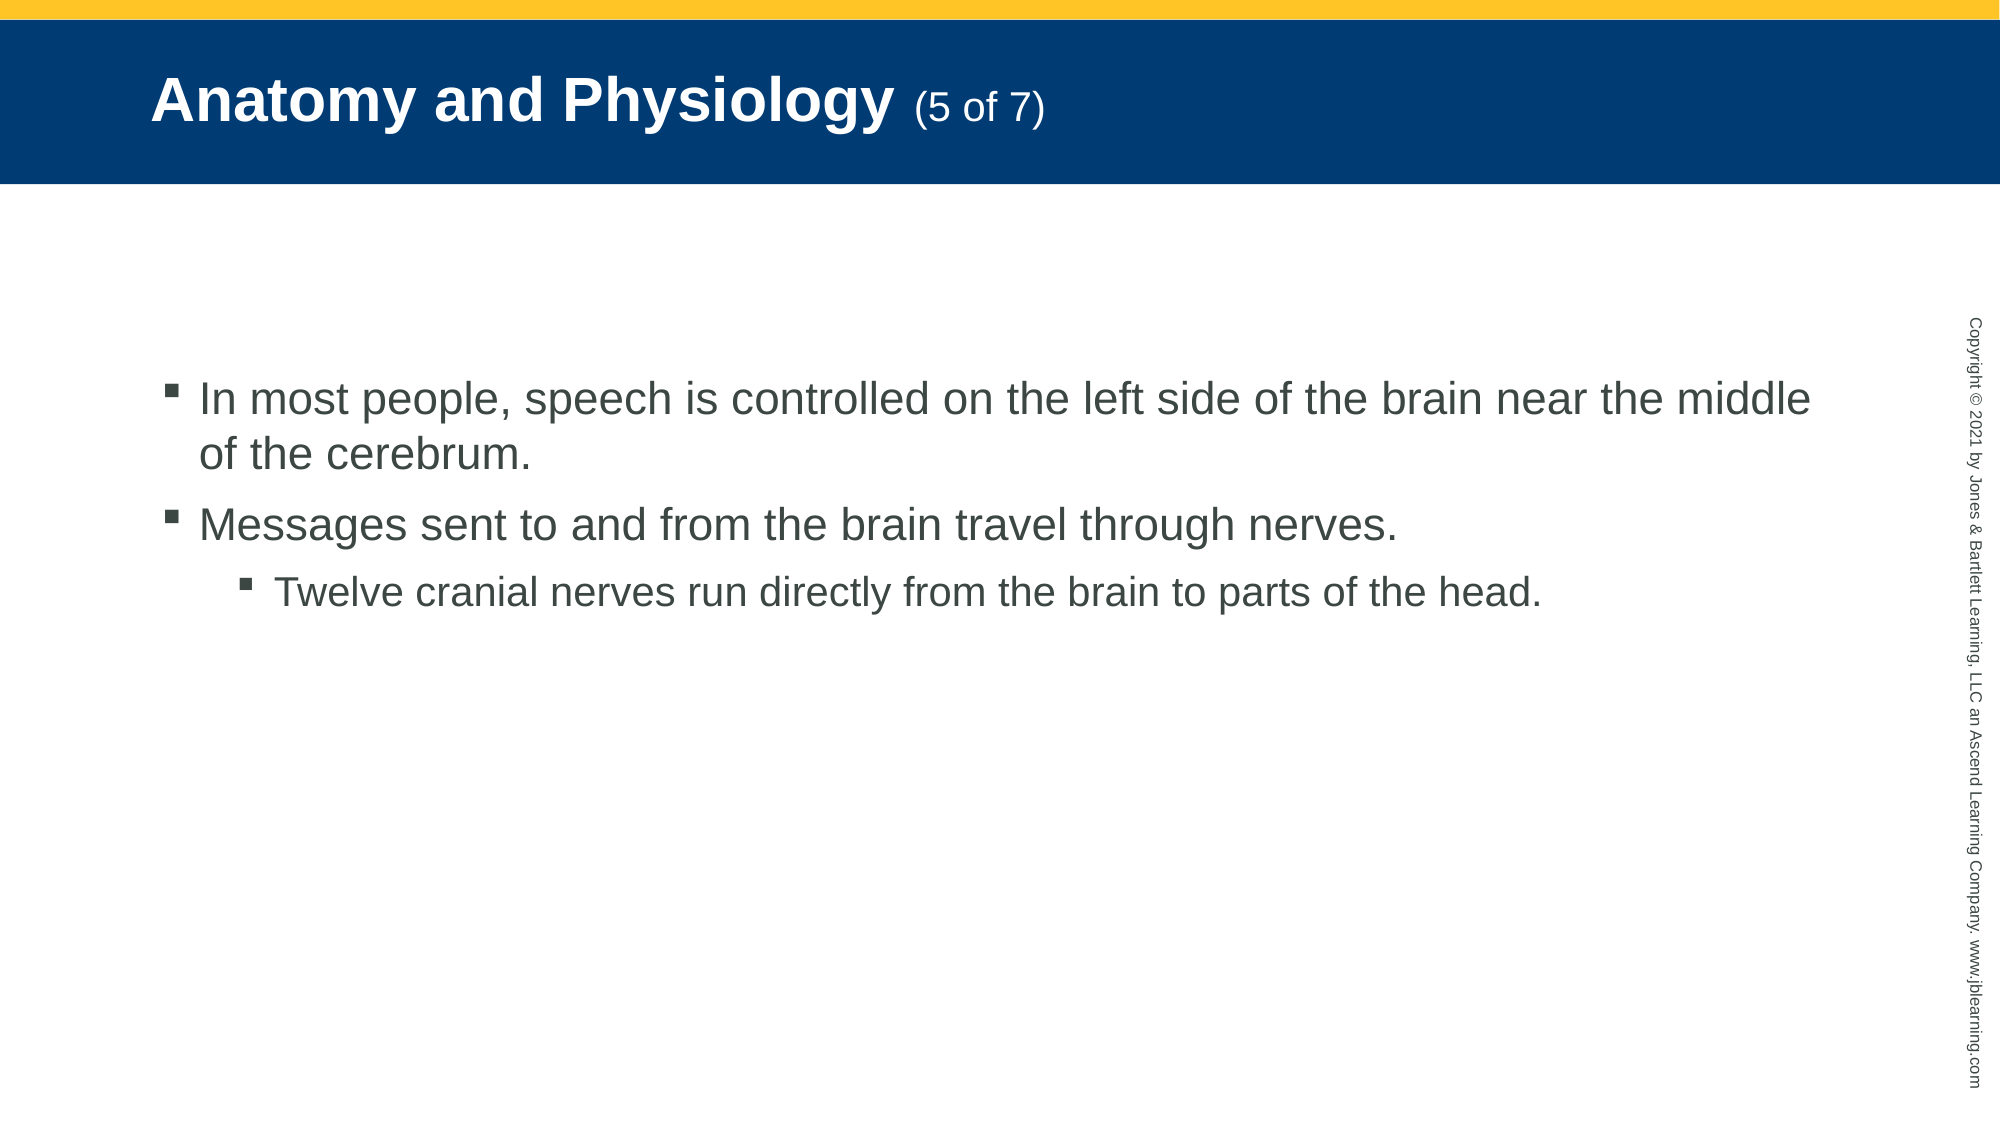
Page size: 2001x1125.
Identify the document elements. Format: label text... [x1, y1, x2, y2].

list In most people, speech is controlled on the left side of the brain near the middle of the cerebrum. Messages sent to and from the brain travel through nerves. Twelve cranial nerves run directly from the brain to parts of the head. [146, 361, 1859, 1016]
title Anatomy and Physiology (5 of 7) [0, 19, 2000, 185]
